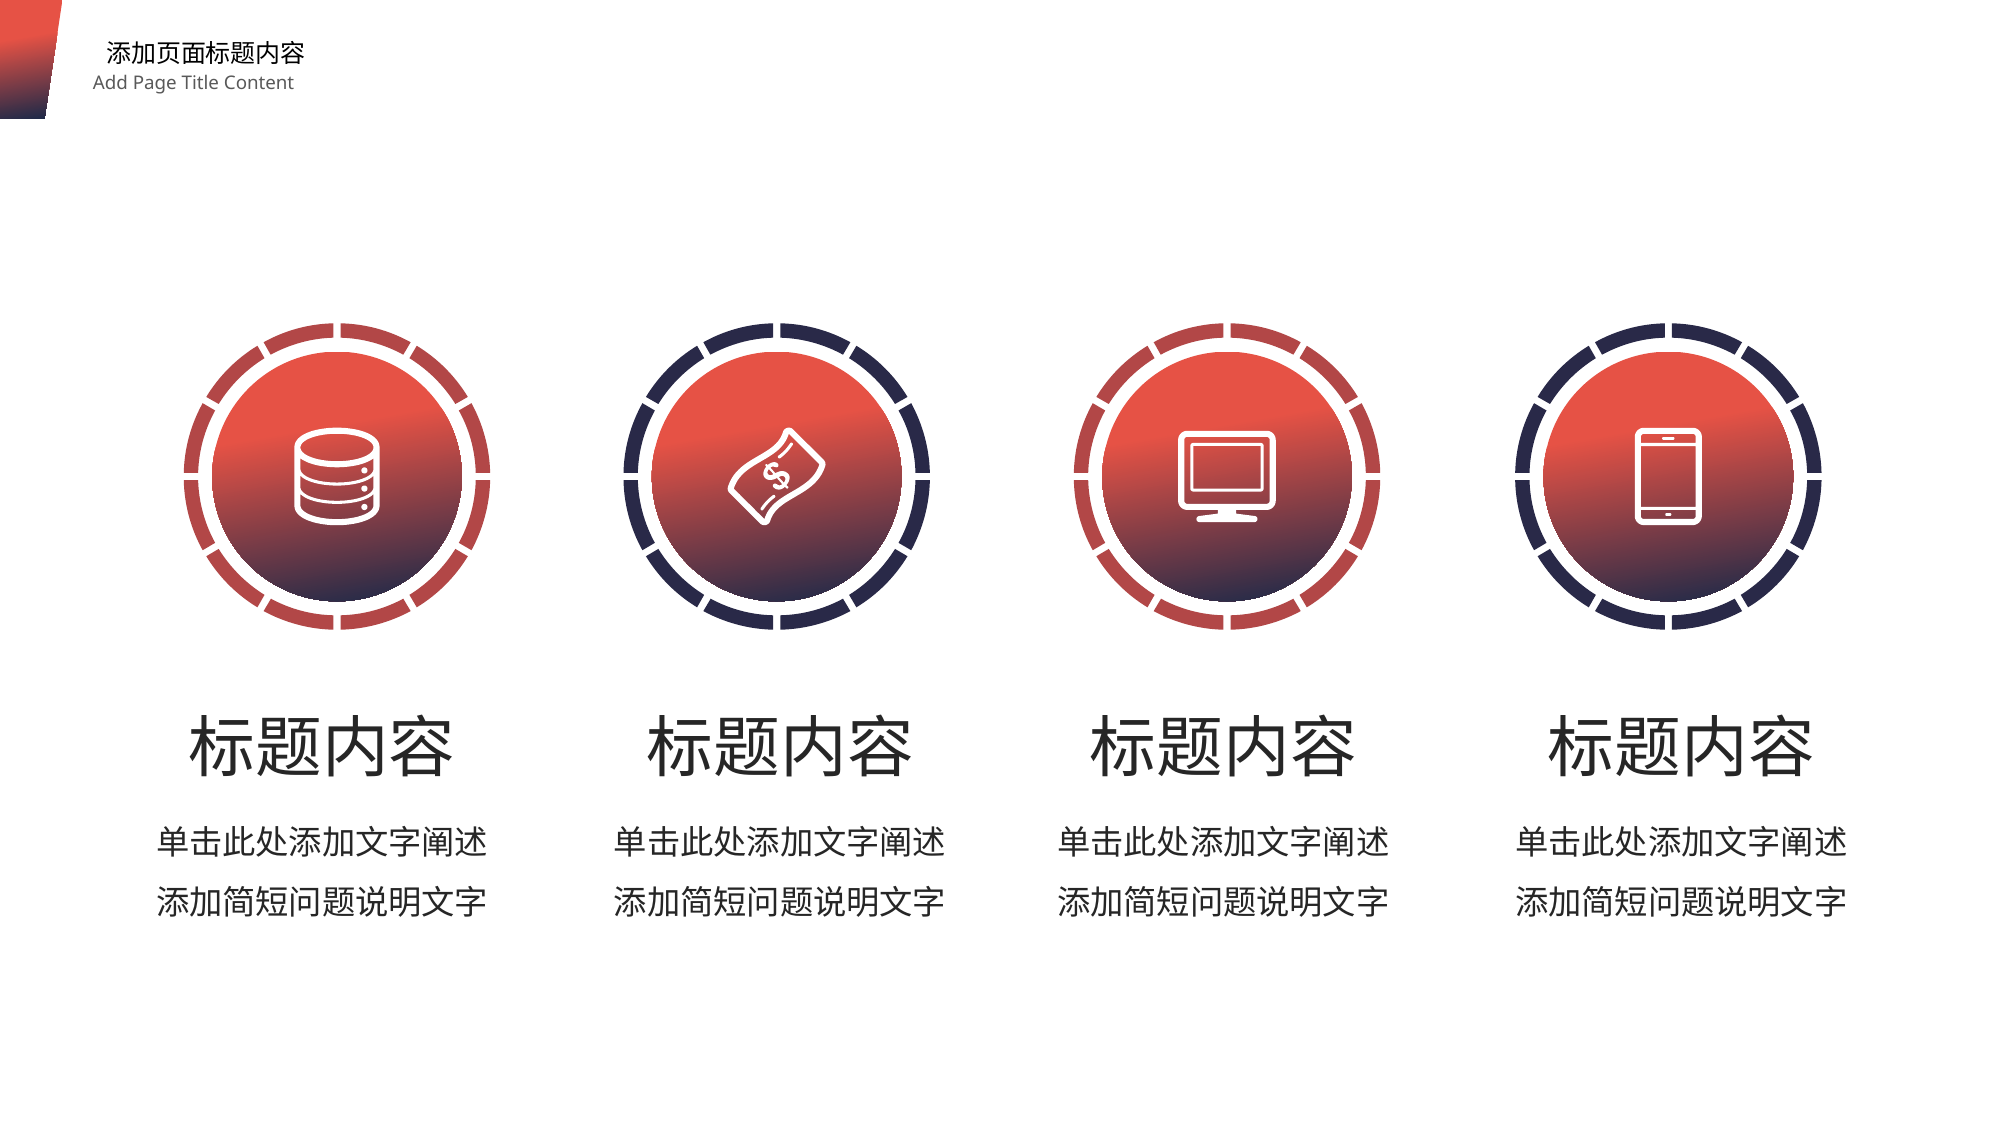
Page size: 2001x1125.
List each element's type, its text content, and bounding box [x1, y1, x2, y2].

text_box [591, 697, 969, 924]
text_box 添加页面标题内容 [91, 30, 321, 76]
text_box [133, 697, 511, 924]
text_box [0, 0, 63, 119]
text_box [623, 323, 930, 630]
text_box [1073, 323, 1381, 630]
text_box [183, 323, 491, 630]
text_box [1035, 697, 1412, 924]
text_box Add Page Title Content [78, 63, 309, 101]
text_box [1493, 697, 1870, 924]
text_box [1515, 323, 1822, 630]
